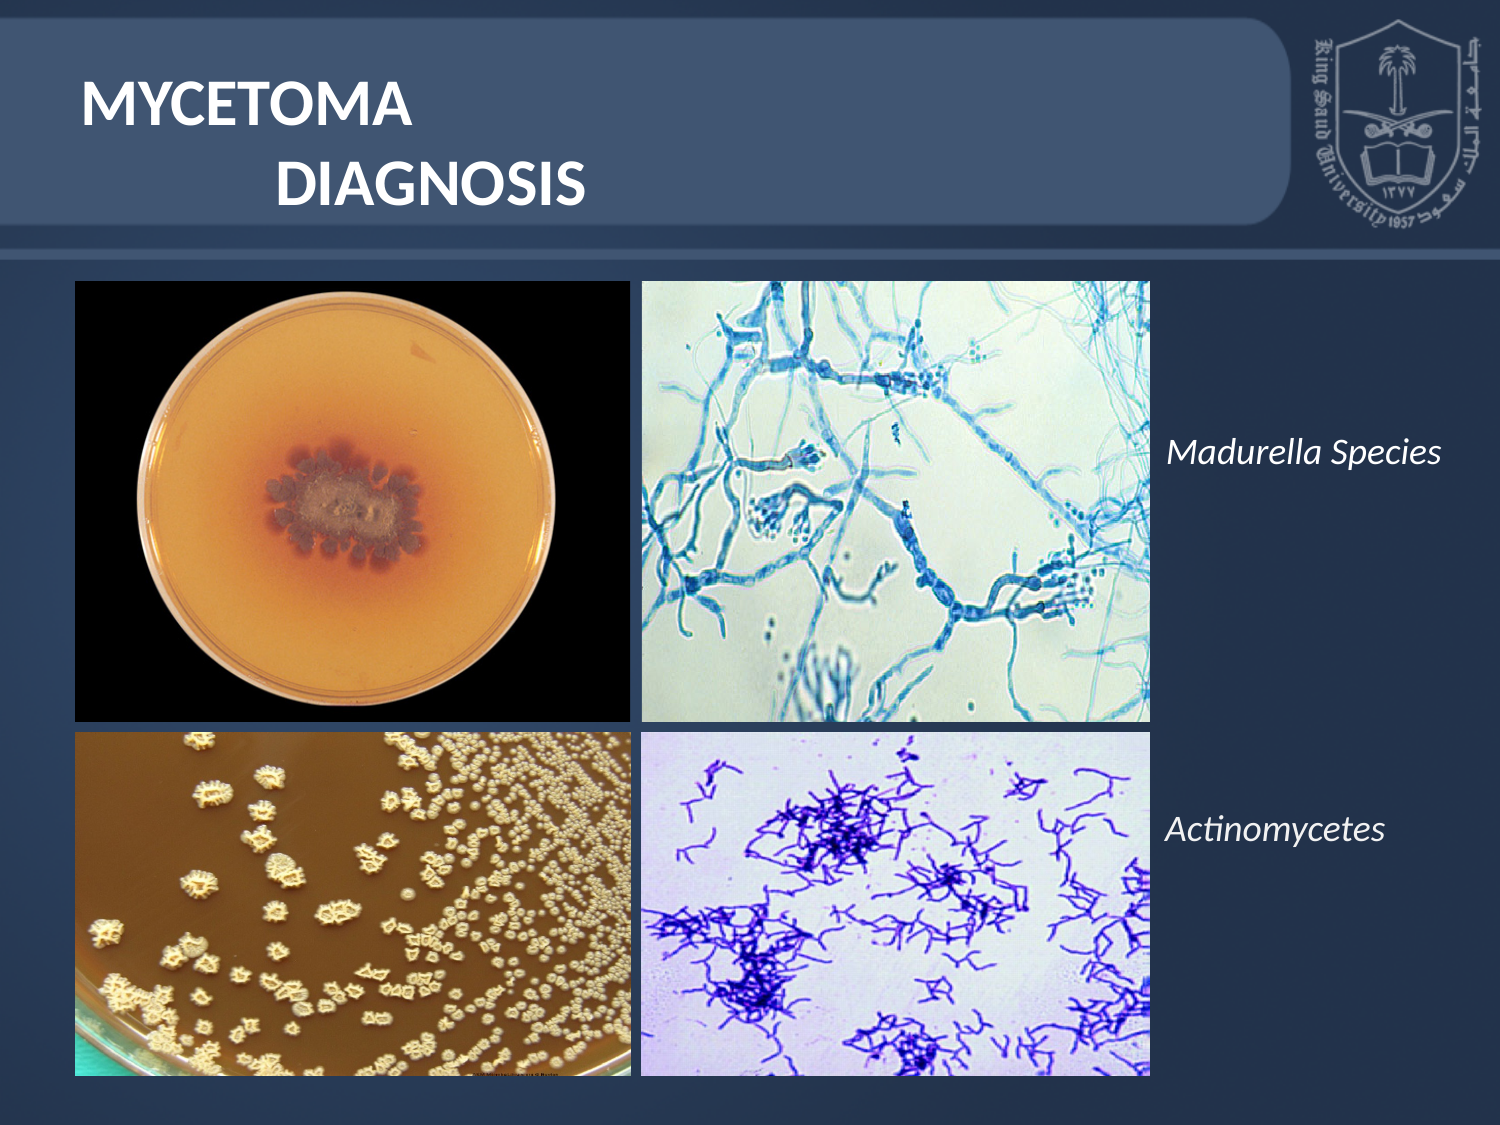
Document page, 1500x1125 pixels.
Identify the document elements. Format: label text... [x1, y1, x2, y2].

title Mycetoma Diagnosis [64, 51, 1341, 276]
picture [0, 0, 1500, 1125]
text_box Madurella Species [1154, 419, 1457, 480]
text_box Actinomycetes [1154, 796, 1401, 857]
